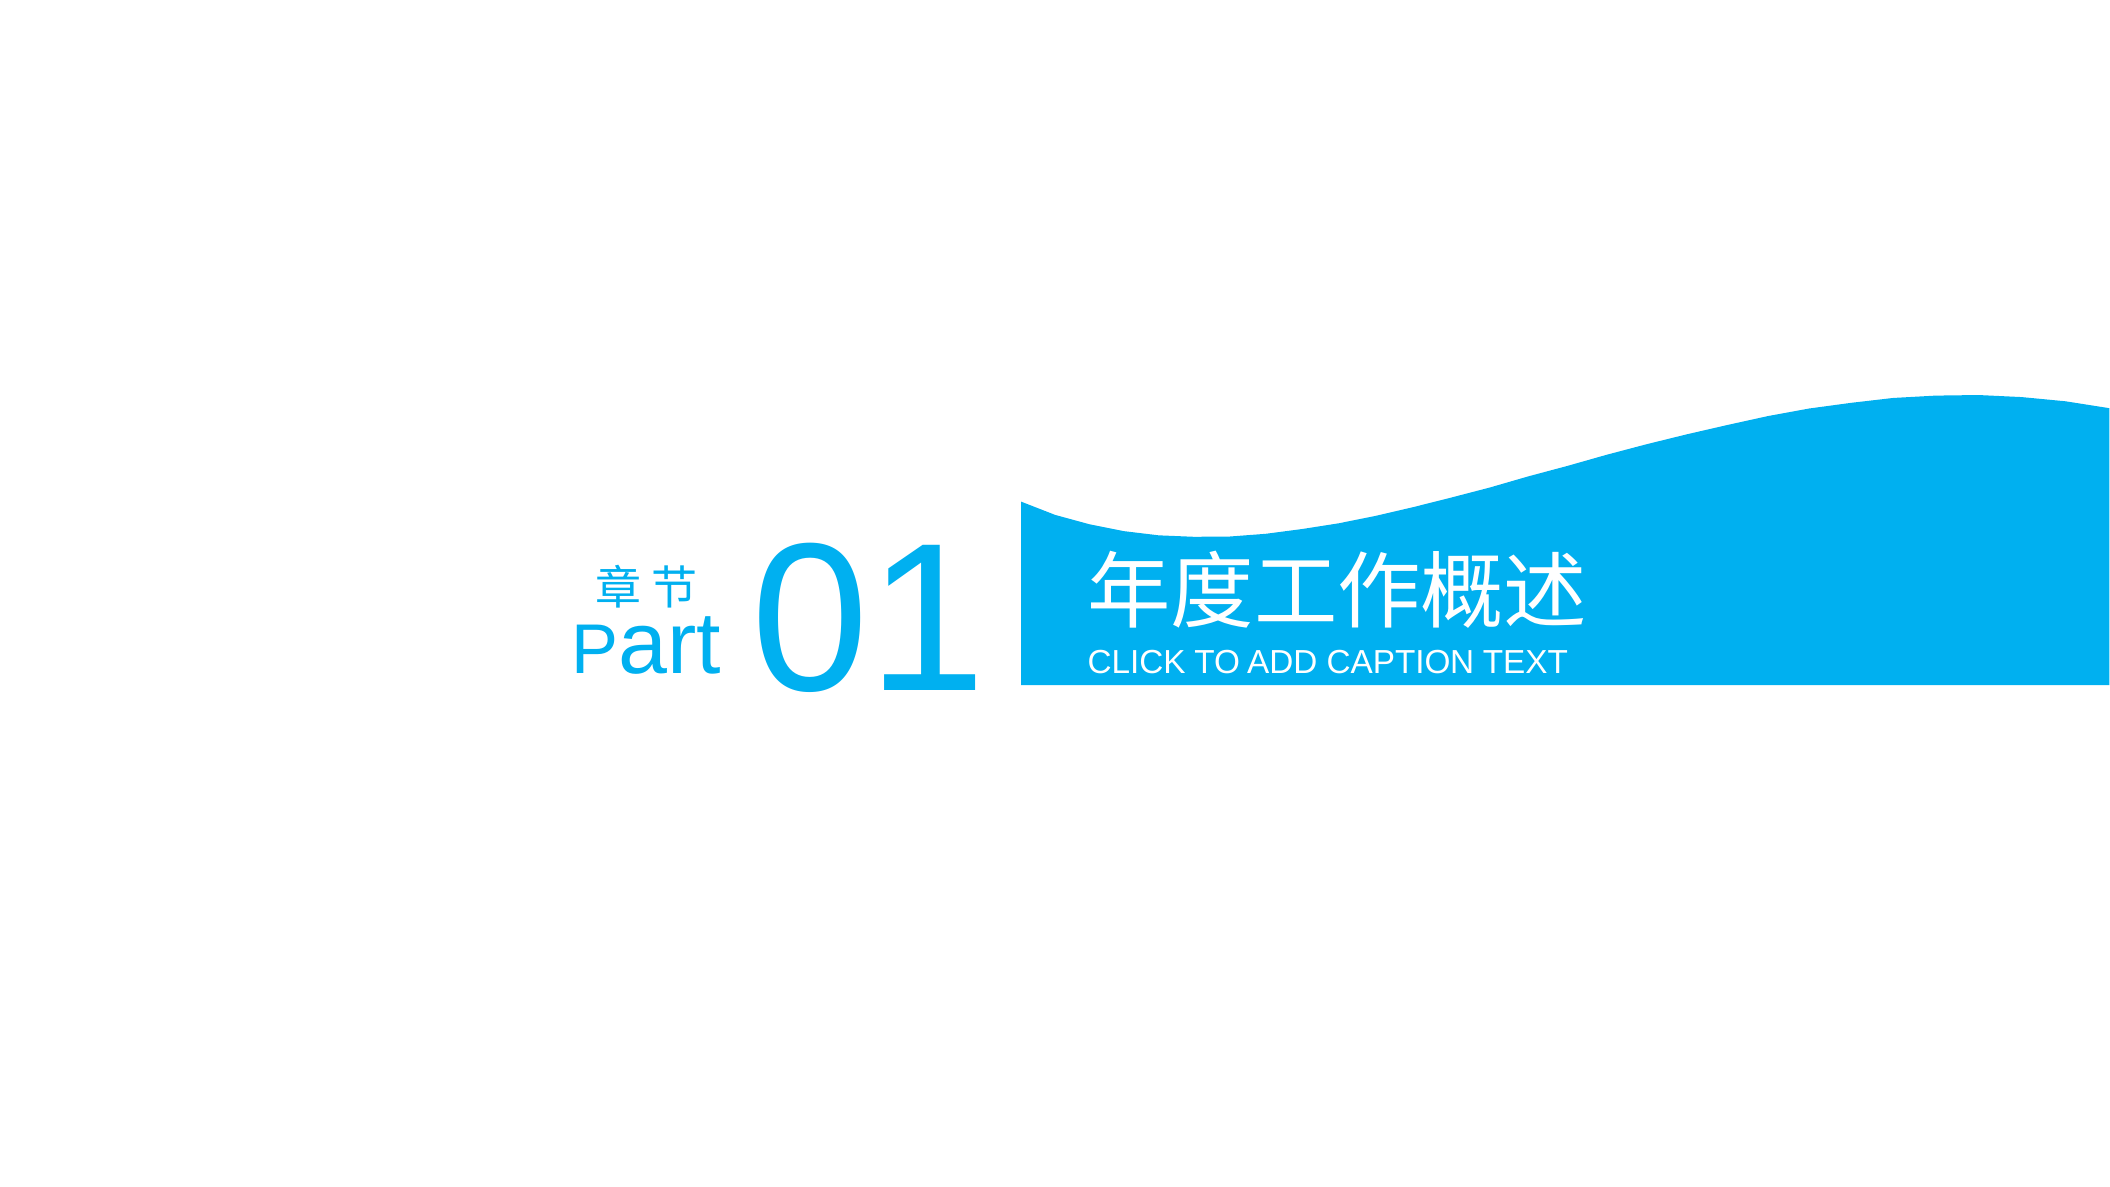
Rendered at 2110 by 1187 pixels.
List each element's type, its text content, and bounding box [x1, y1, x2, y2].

text_box 章 节 [595, 558, 698, 614]
text_box Part [571, 586, 722, 692]
text_box [1021, 395, 2110, 686]
text_box 年度工作概述 [1087, 549, 1693, 640]
text_box CLICK TO ADD CAPTION TEXT [1087, 644, 1693, 681]
text_box 01 [751, 479, 986, 733]
